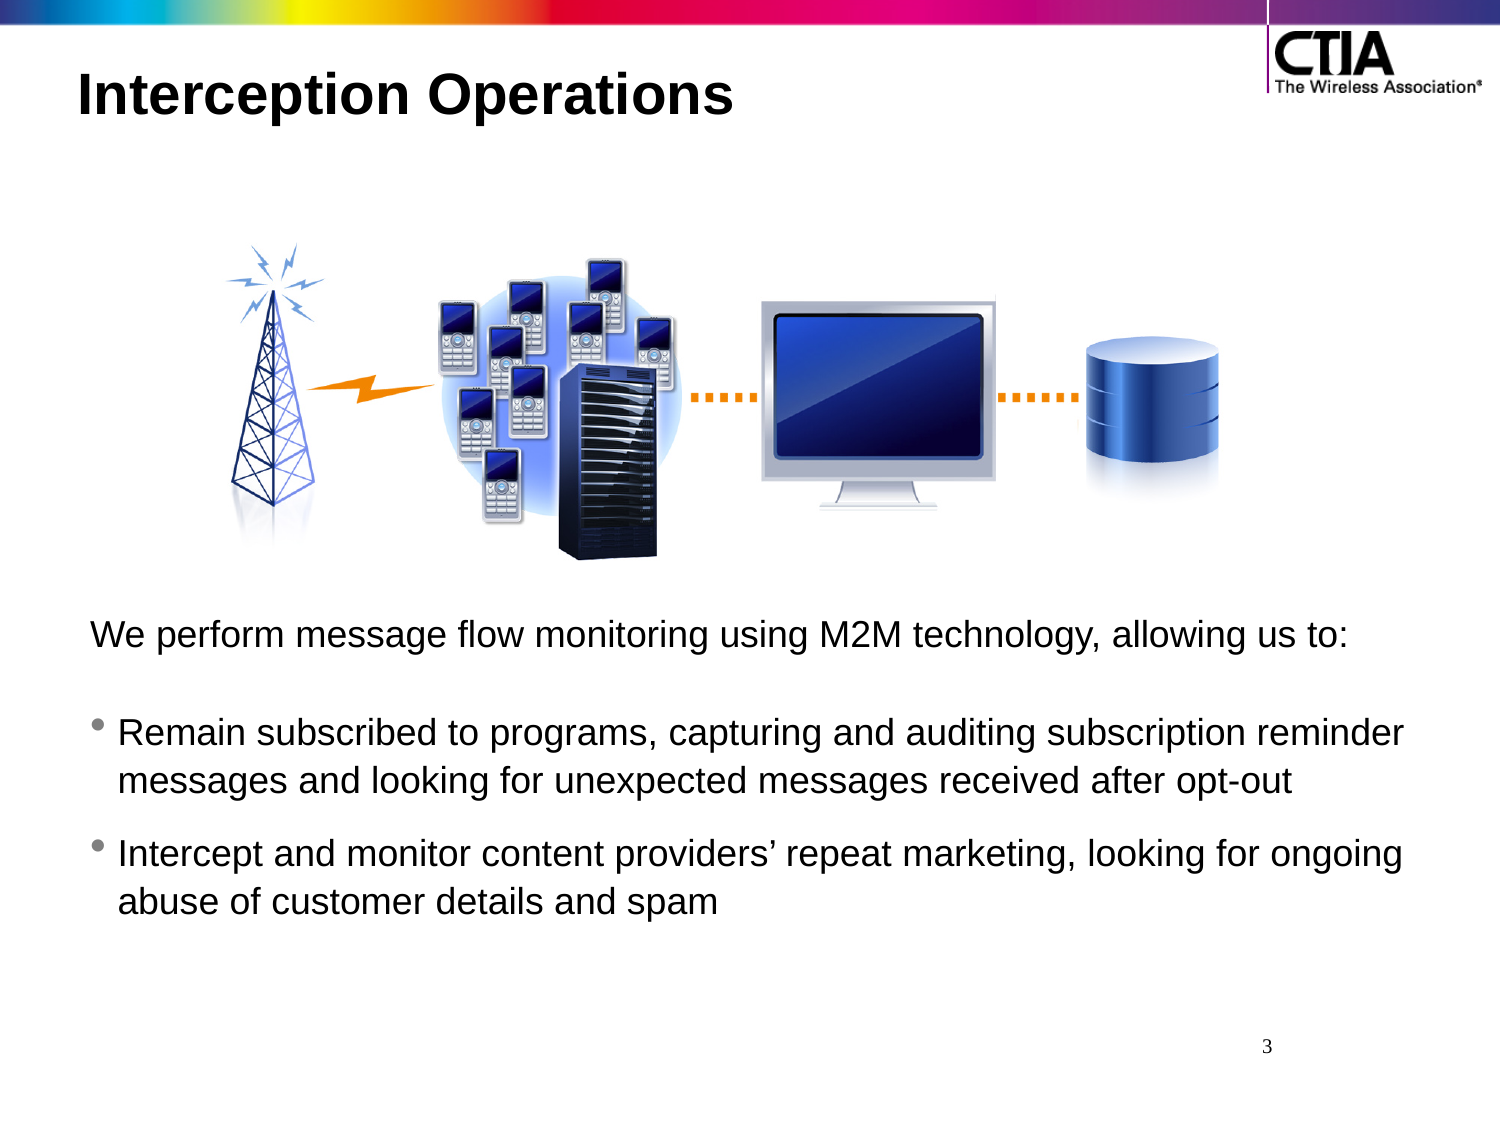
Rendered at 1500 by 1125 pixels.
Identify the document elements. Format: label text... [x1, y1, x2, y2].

title Interception Operations [62, 53, 1226, 216]
picture [0, 0, 1266, 27]
picture [1275, 31, 1482, 93]
picture [1269, 0, 1500, 27]
slide_number 3 [1087, 1024, 1288, 1101]
picture [154, 212, 1288, 601]
list We perform message flow monitoring using M2M technology, allowing us to: Remain subscribed to programs, capturing and auditing subscription reminder messages and looking for unexpected messages received after opt-out Intercept and monitor content providers’ repeat marketing, looking for ongoing abuse of customer details and spam [74, 599, 1426, 988]
